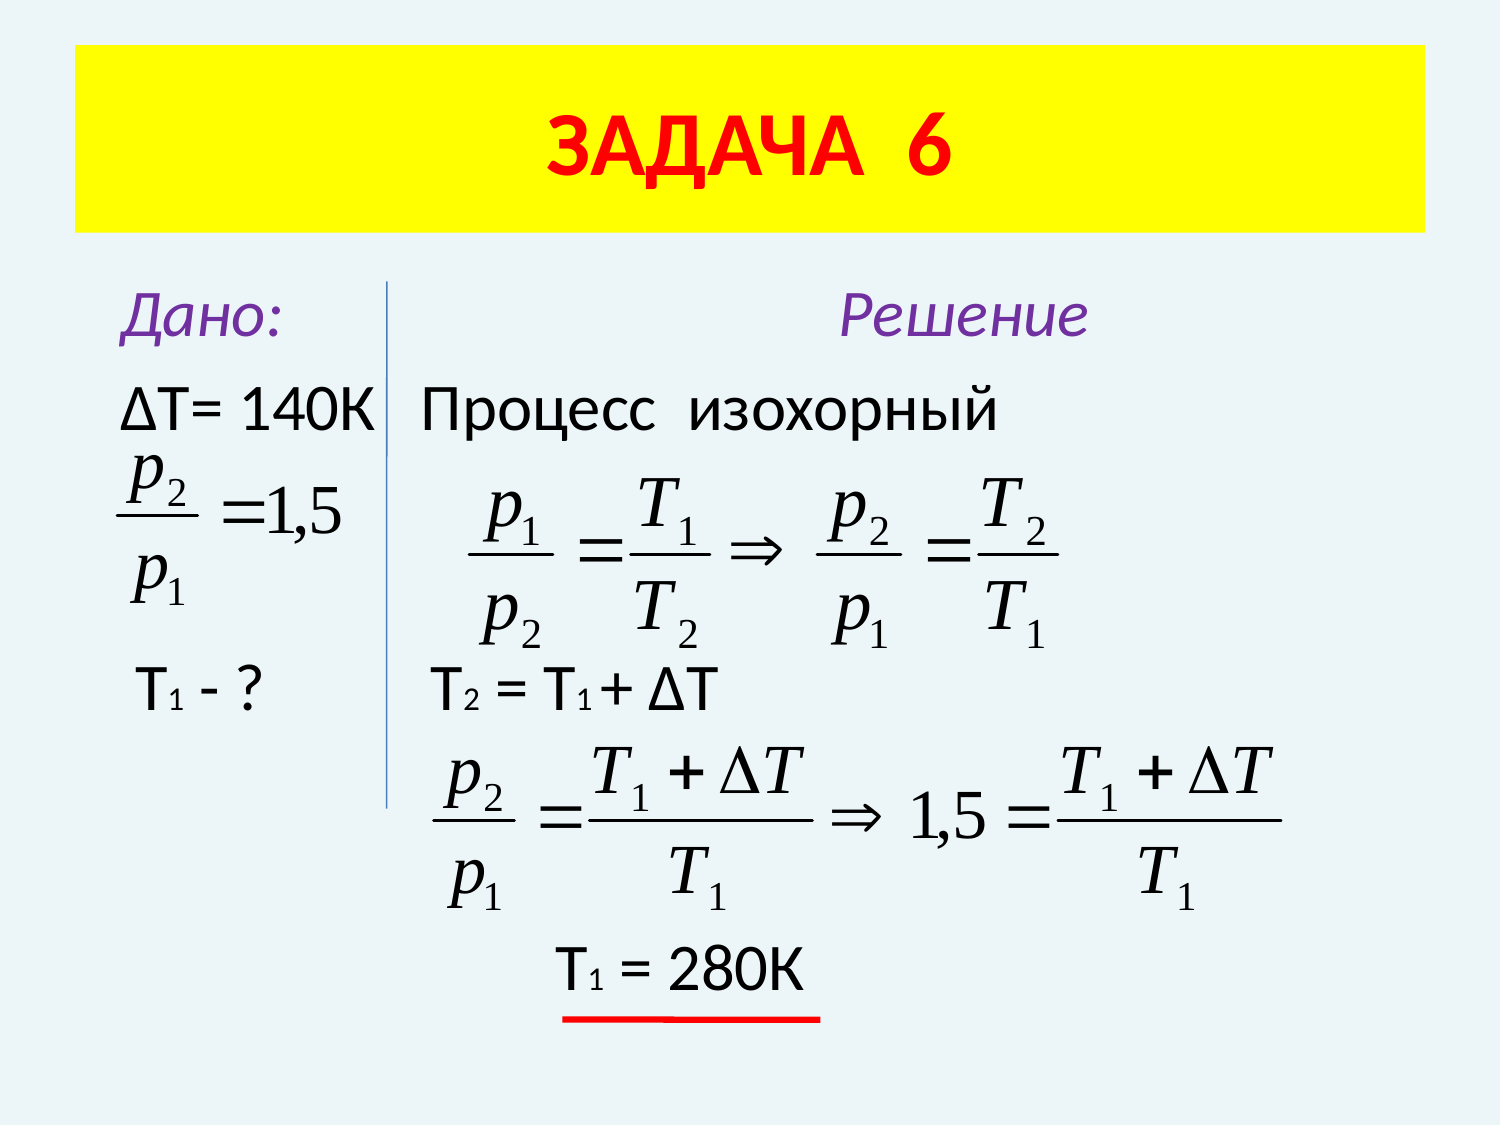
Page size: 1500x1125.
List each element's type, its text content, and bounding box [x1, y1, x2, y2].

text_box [421, 726, 1298, 927]
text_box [456, 456, 1073, 665]
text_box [105, 421, 352, 622]
list Дано: Решение ΔТ= 140К Процесс изохорный Т1 - ? Т2 = Т1 + ΔТ Т1 = 280К [75, 262, 1425, 1055]
title ЗАДАЧА 6 [75, 45, 1425, 233]
